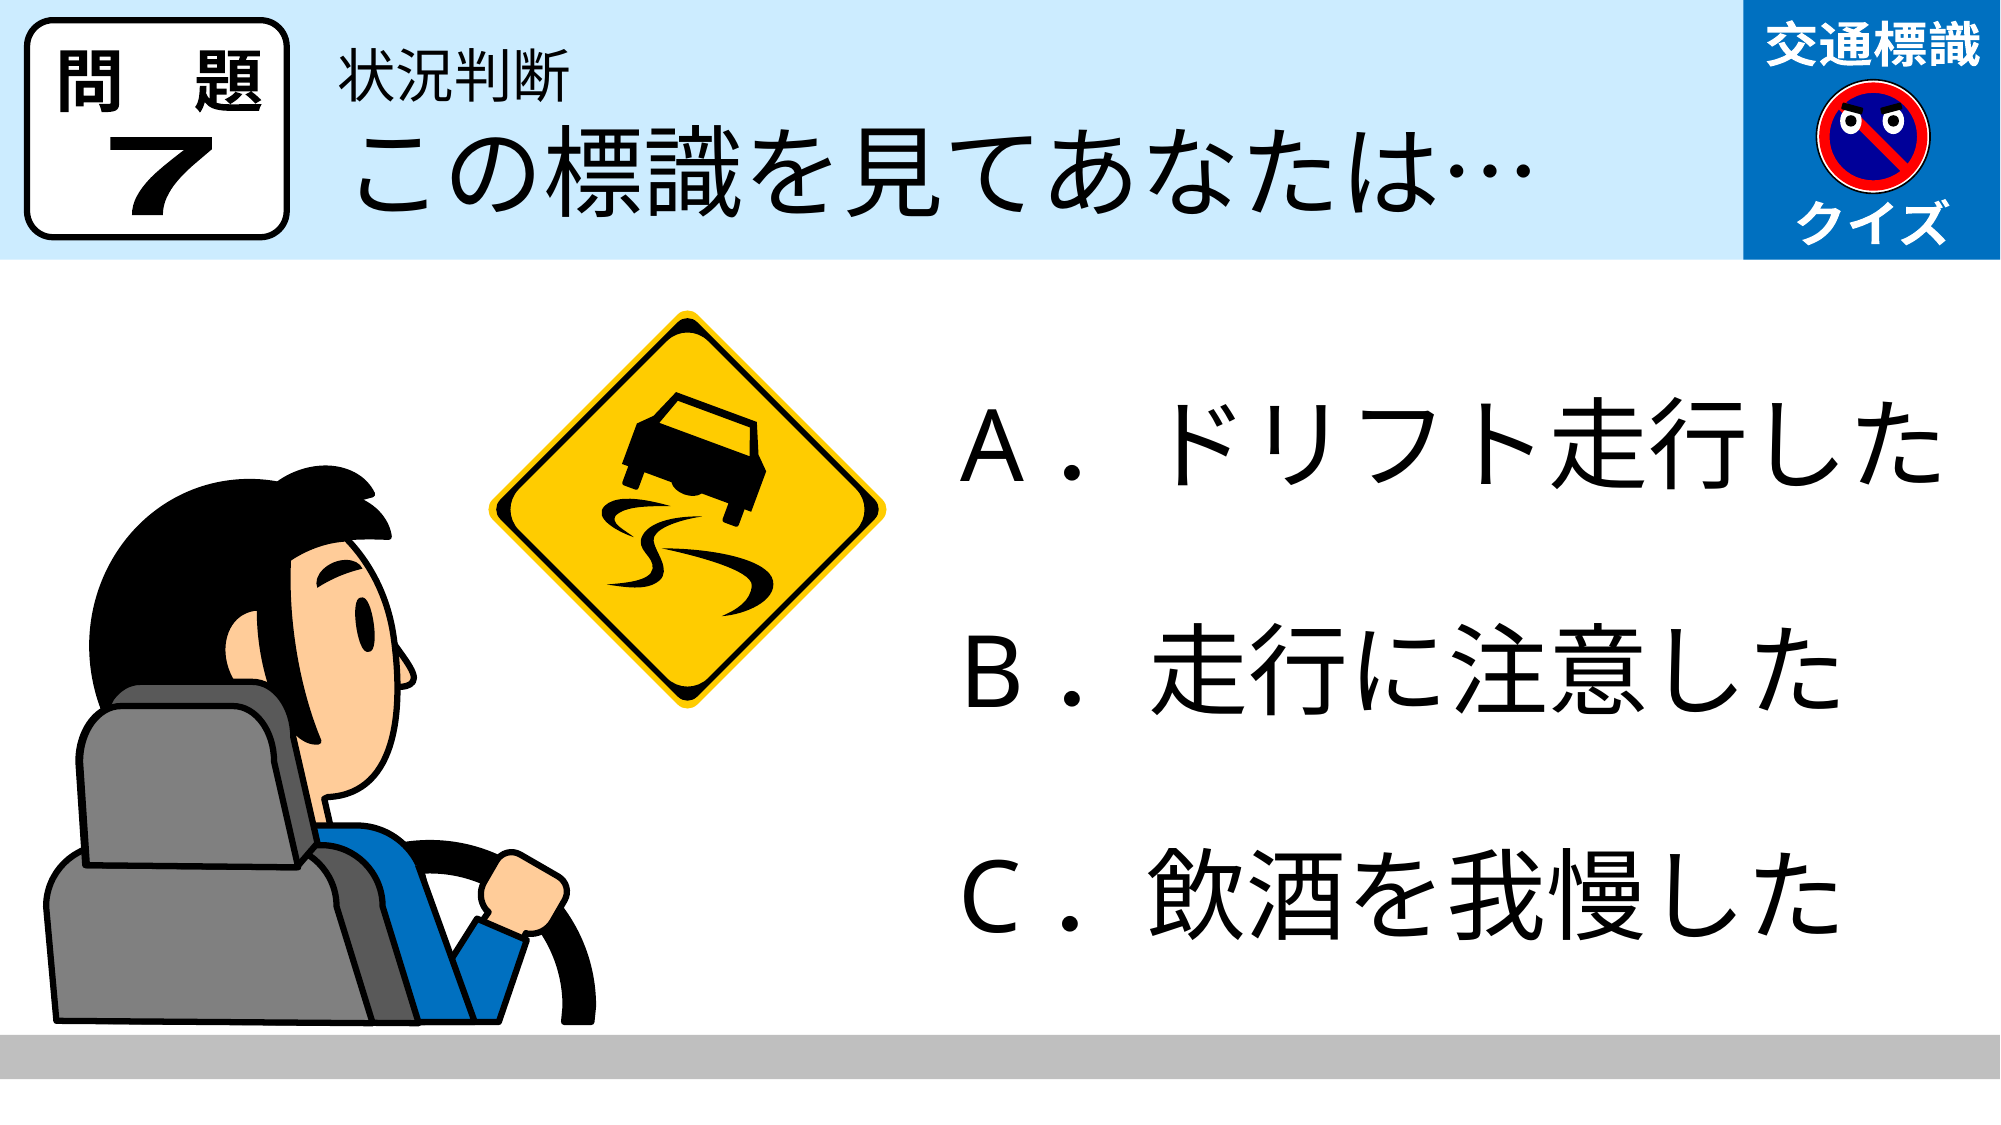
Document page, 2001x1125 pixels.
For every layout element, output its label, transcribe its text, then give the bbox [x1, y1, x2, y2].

text_box [0, 1034, 2000, 1080]
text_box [488, 310, 887, 709]
text_box B．走行に注意した [944, 599, 1863, 735]
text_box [45, 481, 594, 1024]
text_box この標識を見てあなたは… [328, 101, 1556, 237]
text_box A．ドリフト走行した [945, 373, 1964, 509]
text_box C．飲酒を我慢した [944, 825, 1861, 961]
text_box 状況判断 [322, 32, 586, 117]
